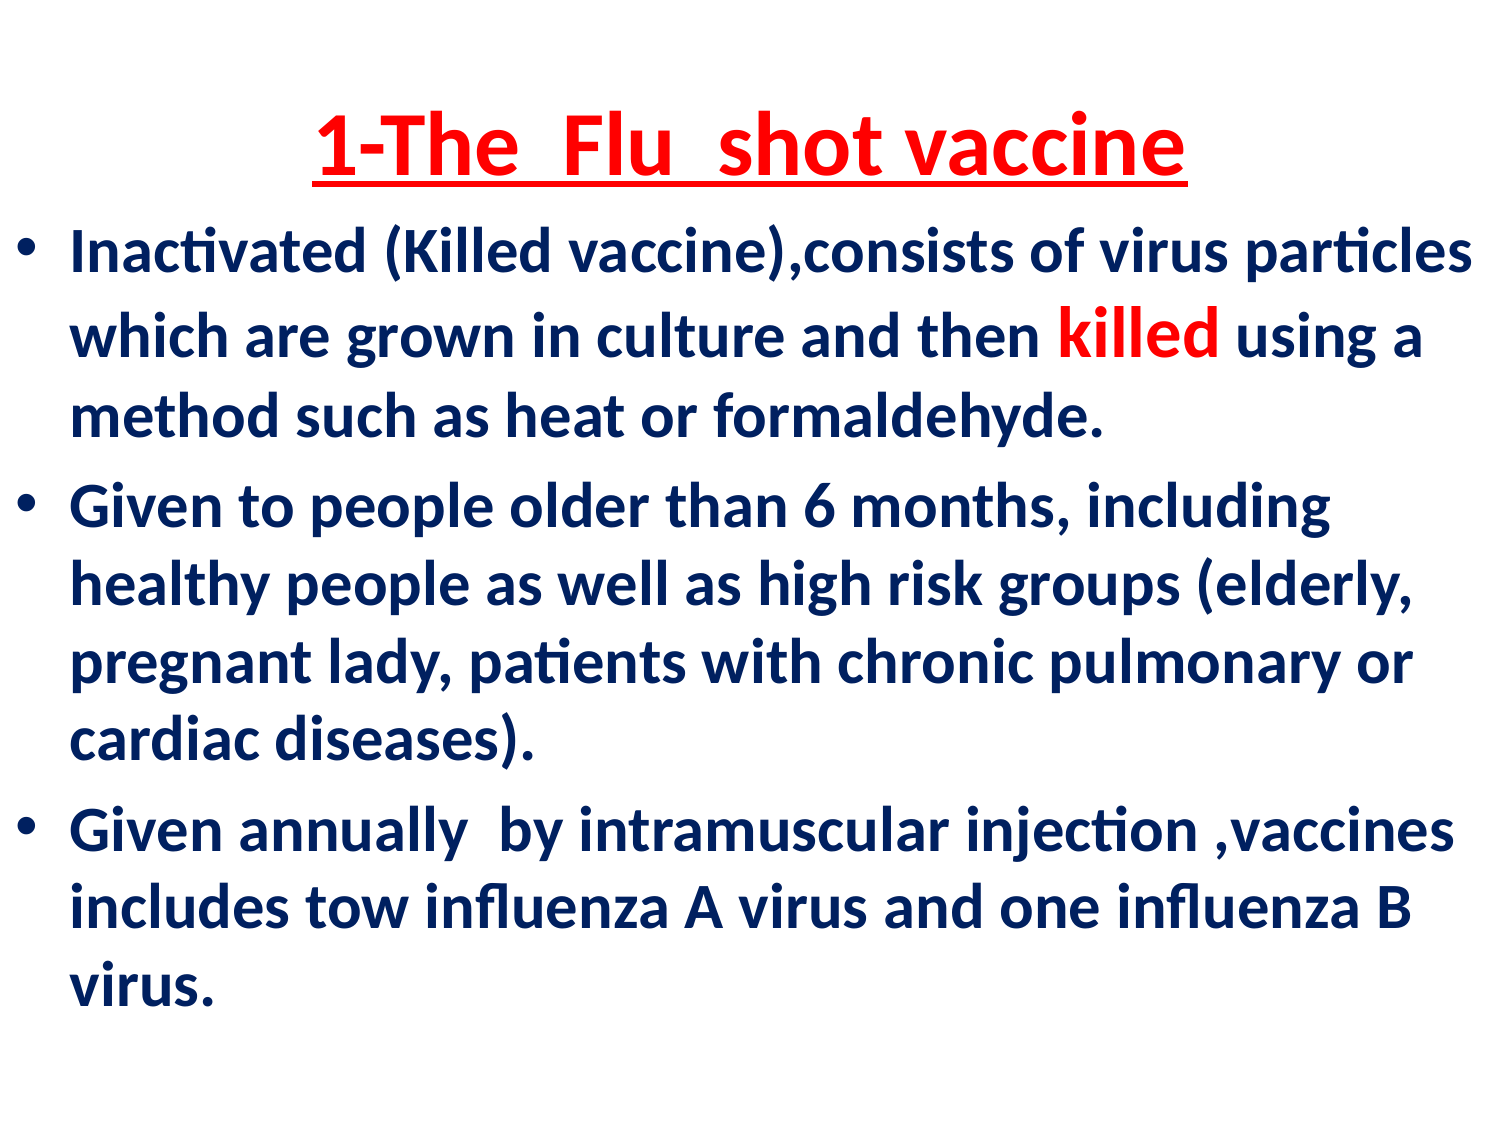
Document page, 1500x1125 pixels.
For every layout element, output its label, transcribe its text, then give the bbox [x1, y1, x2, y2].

list Inactivated (Killed vaccine),consists of virus particles which are grown in culture and then killed using a method such as heat or formaldehyde. Given to people older than 6 months, including healthy people as well as high risk groups (elderly, pregnant lady, patients with chronic pulmonary or cardiac diseases). Given annually by intramuscular injection ,vaccines includes tow influenza A virus and one influenza B virus. [0, 200, 1500, 1088]
title 1-The Flu shot vaccine [75, 45, 1425, 200]
